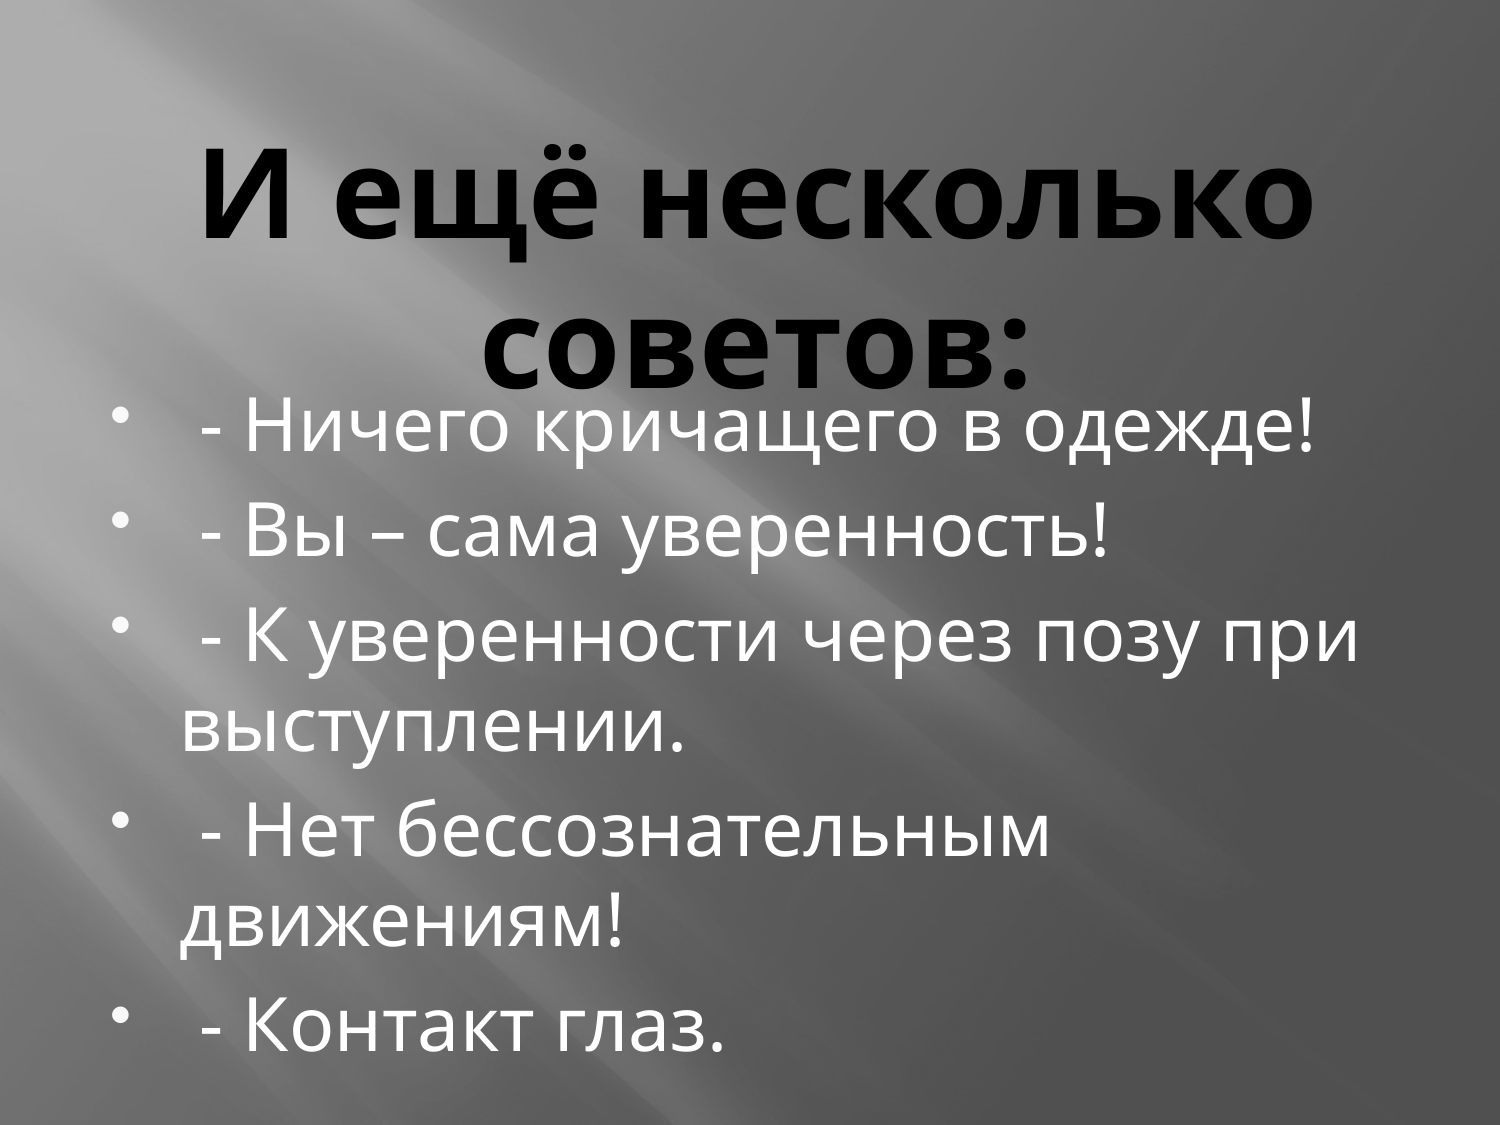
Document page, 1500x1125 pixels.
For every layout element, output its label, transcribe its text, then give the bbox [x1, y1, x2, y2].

title И ещё несколько советов: [82, 175, 1432, 351]
list - Ничего кричащего в одежде! - Вы – сама уверенность! - К уверенности через позу при выступлении. - Нет бессознательным движениям! - Контакт глаз. [75, 368, 1454, 1112]
